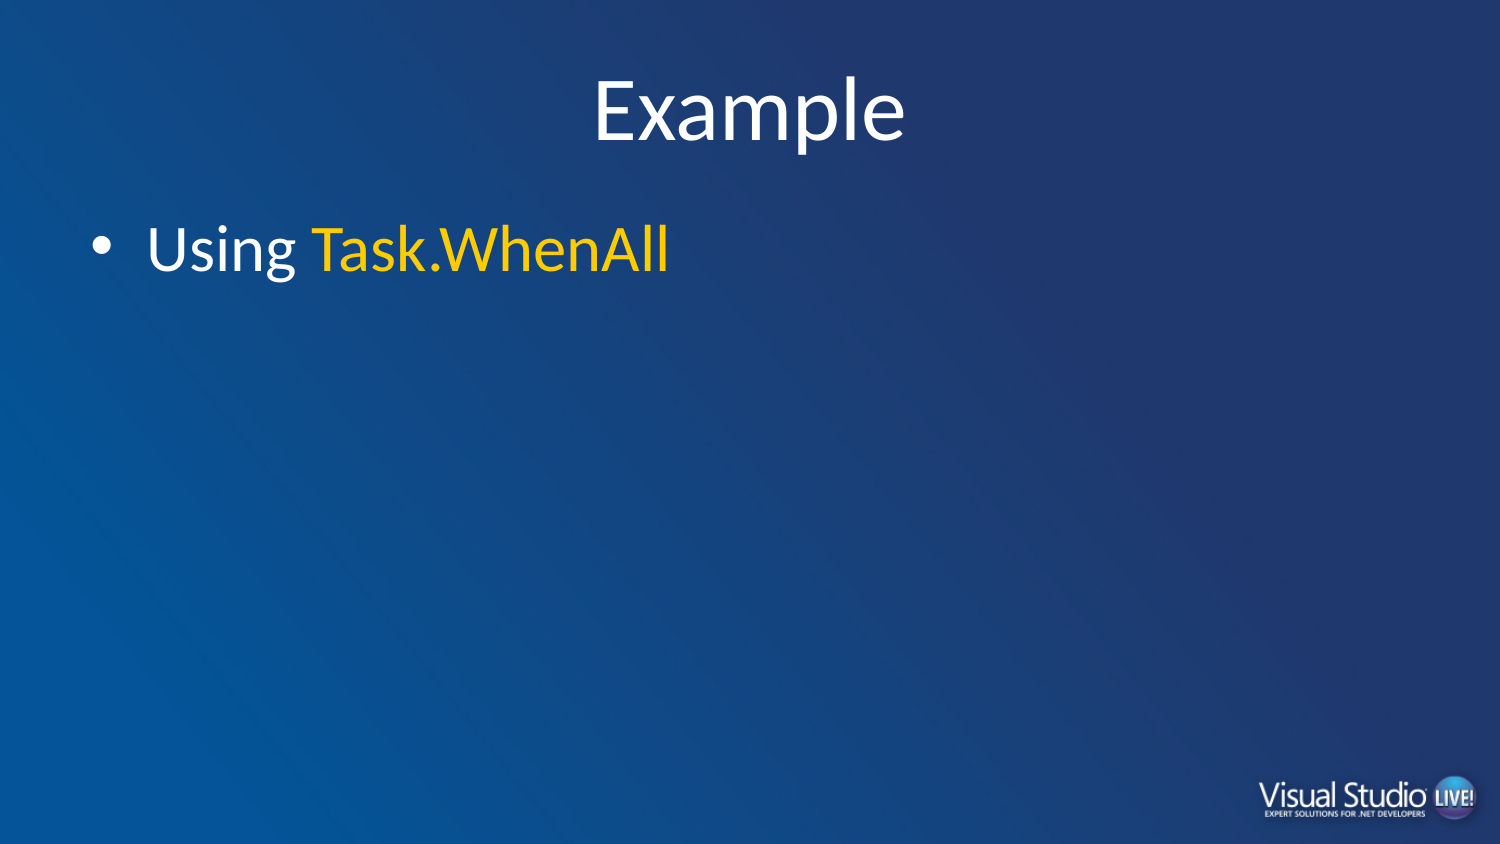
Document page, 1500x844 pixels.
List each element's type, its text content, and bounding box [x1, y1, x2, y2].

picture [0, 0, 1500, 844]
title Example [75, 33, 1425, 175]
list Using Task.WhenAll [75, 196, 1425, 754]
